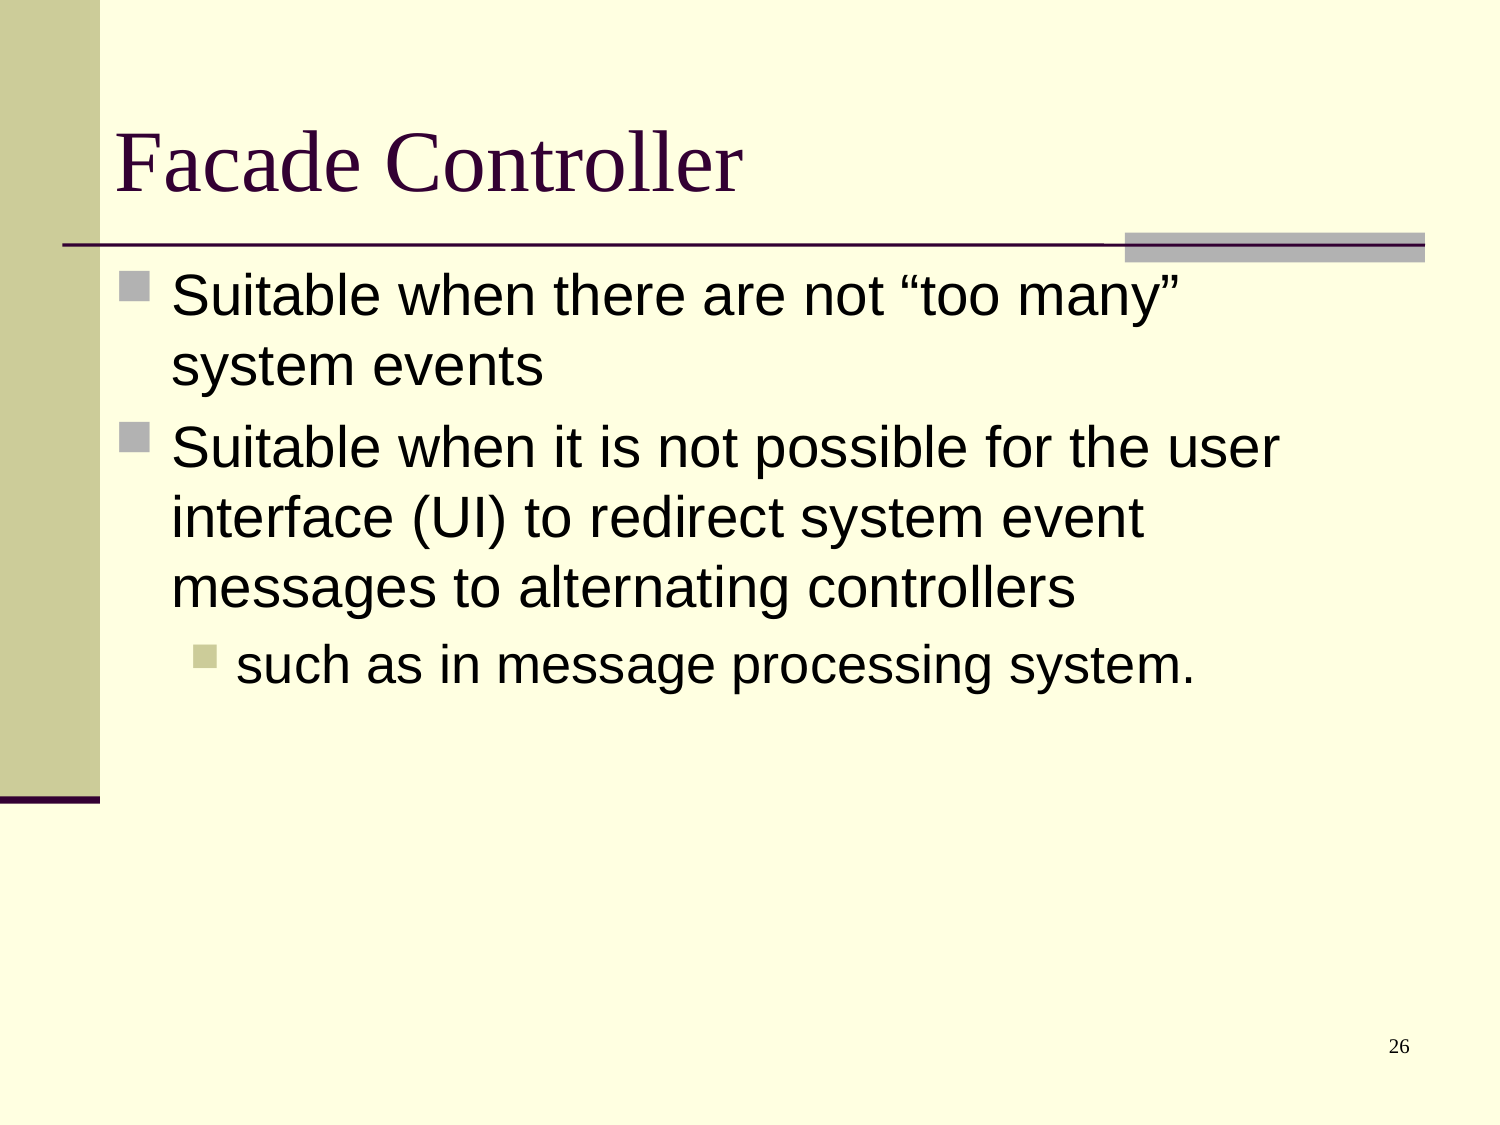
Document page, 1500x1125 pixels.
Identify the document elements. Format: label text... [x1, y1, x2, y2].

slide_number 26 [1112, 1024, 1426, 1101]
list Suitable when there are not “too many” system events Suitable when it is not possible for the user interface (UI) to redirect system event messages to alternating controllers such as in message processing system. [99, 249, 1376, 994]
title Facade Controller [99, 62, 1376, 249]
